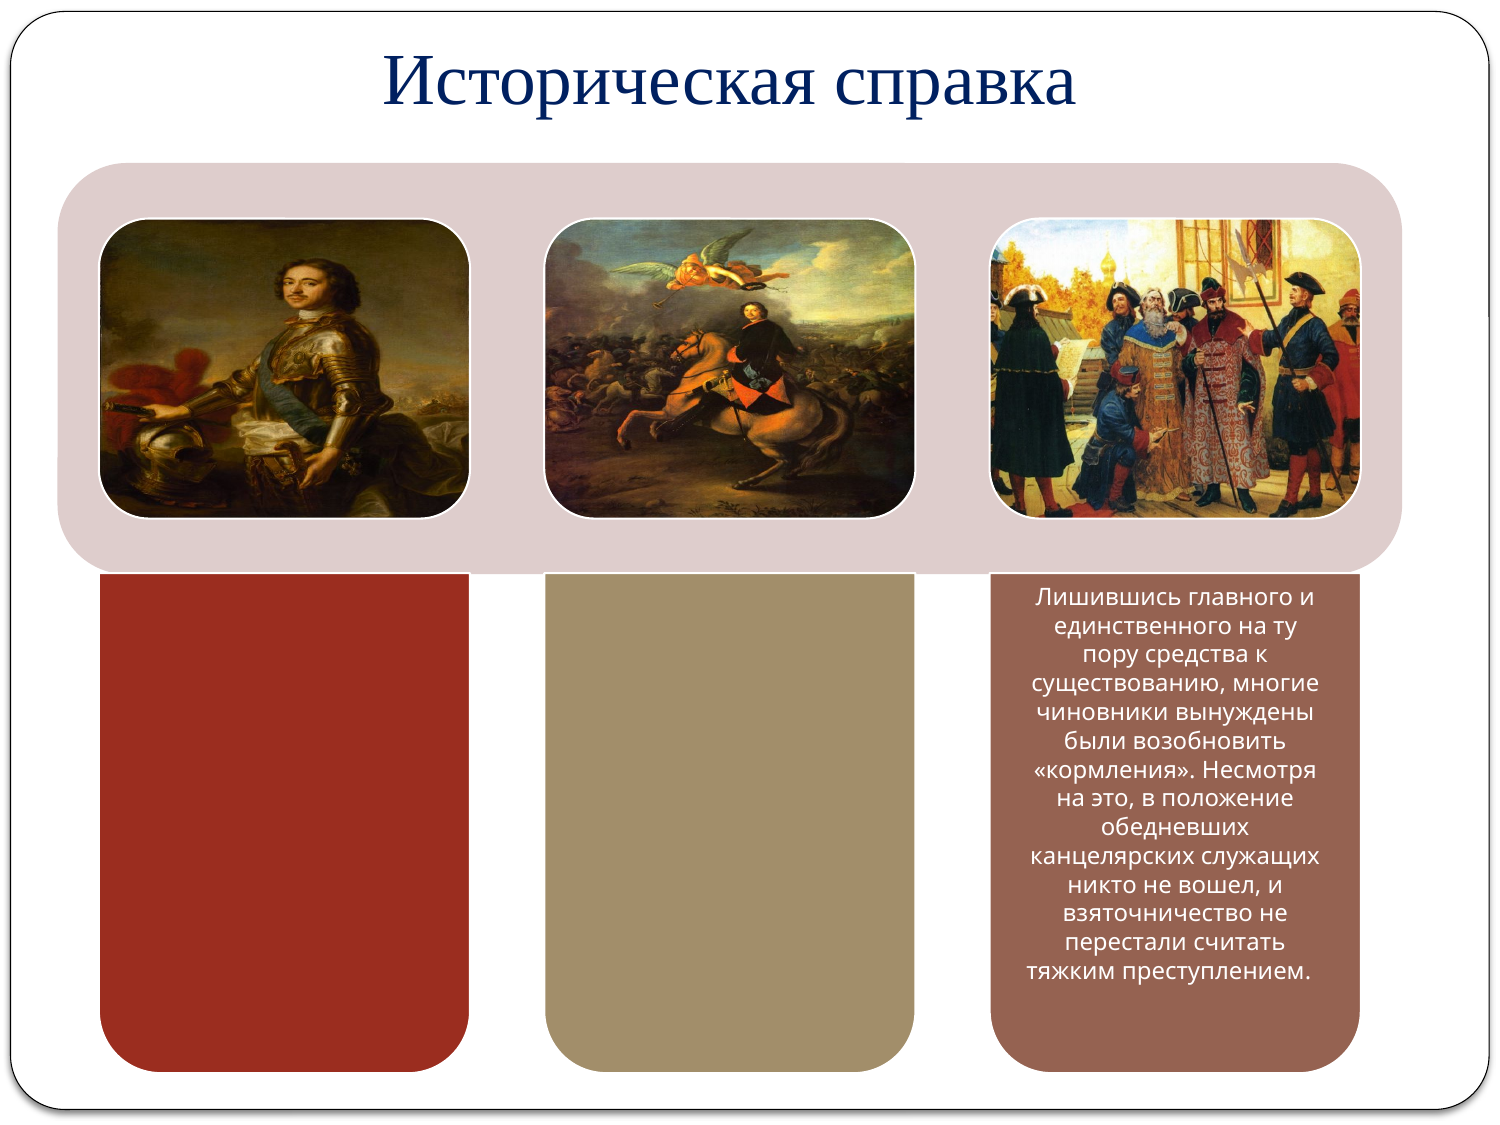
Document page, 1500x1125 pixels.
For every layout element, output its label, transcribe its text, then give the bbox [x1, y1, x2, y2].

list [58, 163, 1402, 1074]
text_box Историческая справка [58, 23, 1402, 135]
